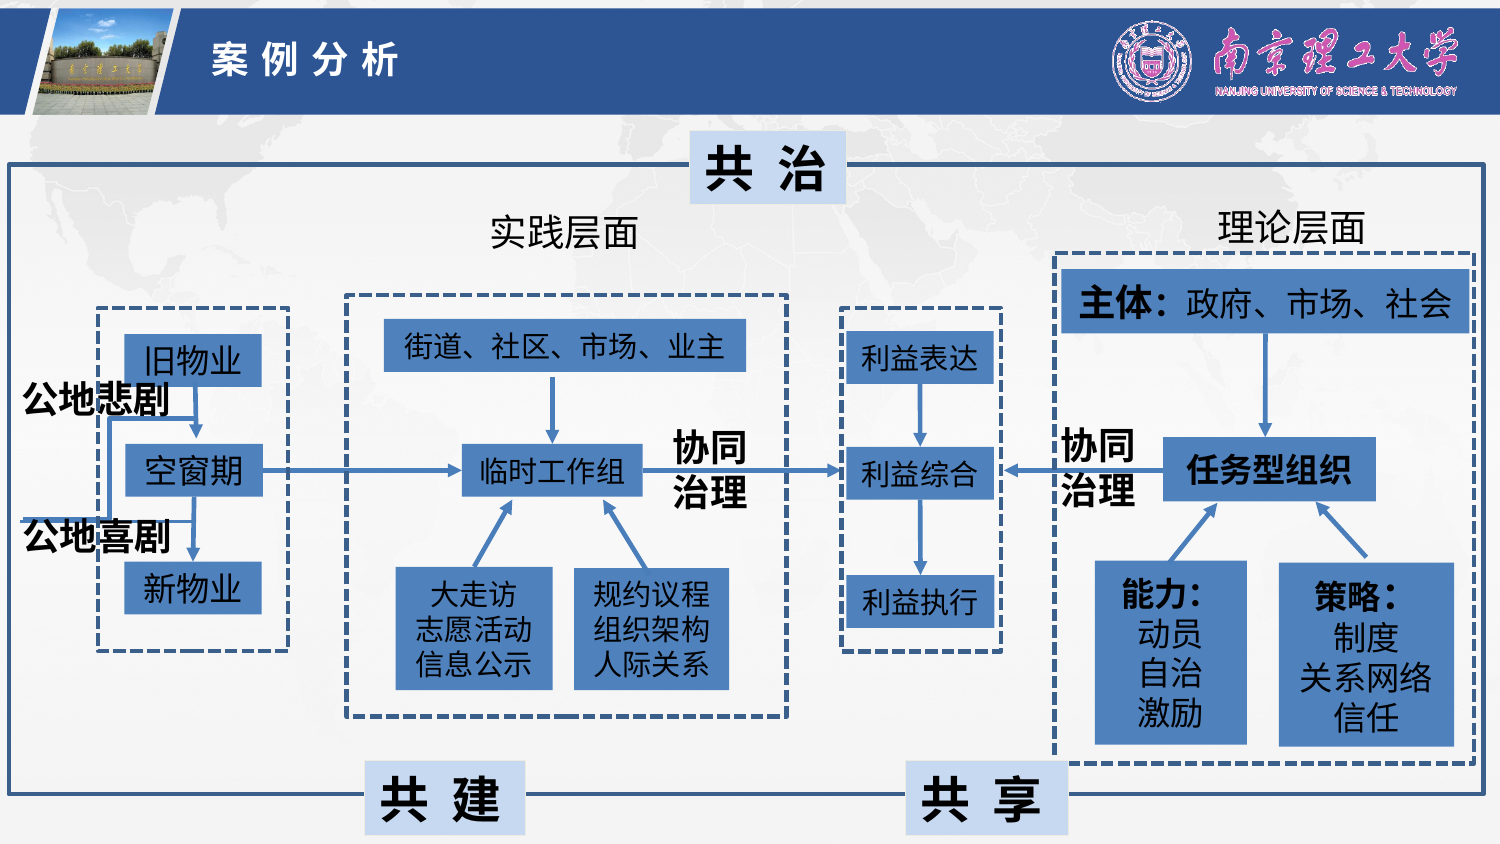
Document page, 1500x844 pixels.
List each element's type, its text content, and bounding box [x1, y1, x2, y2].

picture [0, 116, 1500, 844]
text_box 共 治 [689, 130, 847, 199]
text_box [6, 201, 1002, 717]
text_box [1003, 196, 1475, 764]
text_box [847, 162, 1486, 796]
text_box [7, 725, 998, 796]
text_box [0, 8, 1500, 116]
text_box 共 享 [905, 760, 1069, 836]
picture [0, 0, 1500, 8]
text_box 共 建 [364, 760, 526, 836]
text_box [7, 162, 689, 199]
